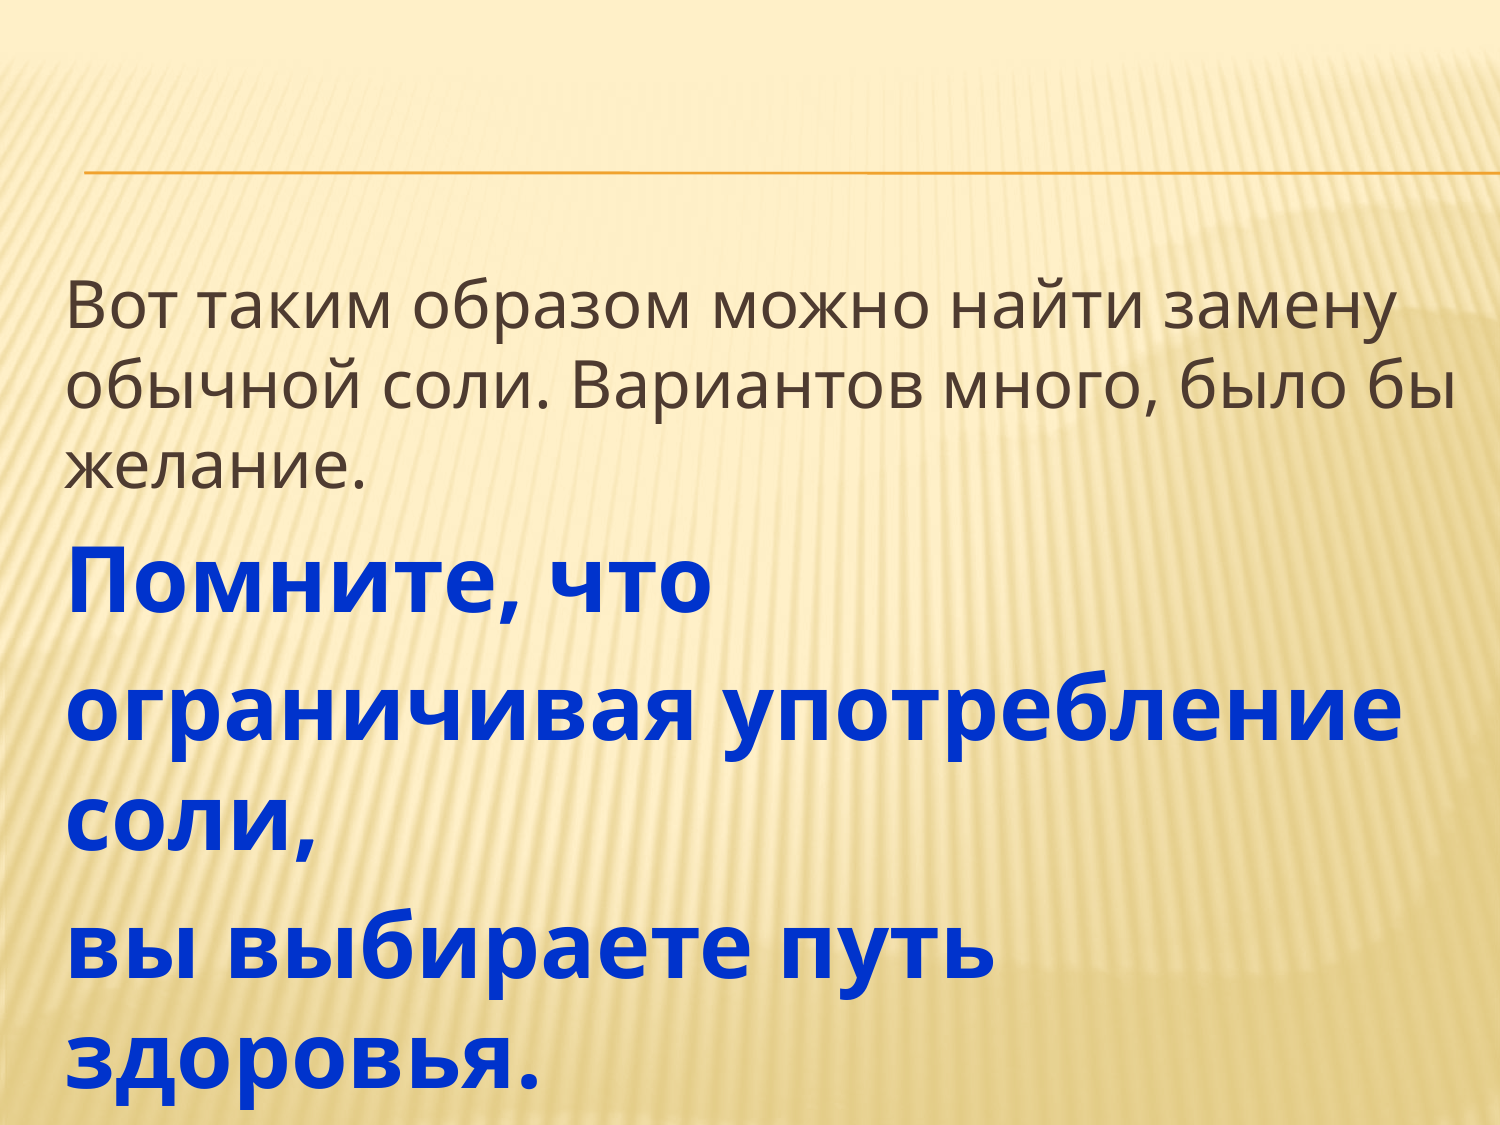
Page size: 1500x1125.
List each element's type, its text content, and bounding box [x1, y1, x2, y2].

list Вот таким образом можно найти замену обычной соли. Вариантов много, было бы желание. Помните, что ограничивая употребление соли, вы выбираете путь здоровья. [50, 254, 1475, 998]
